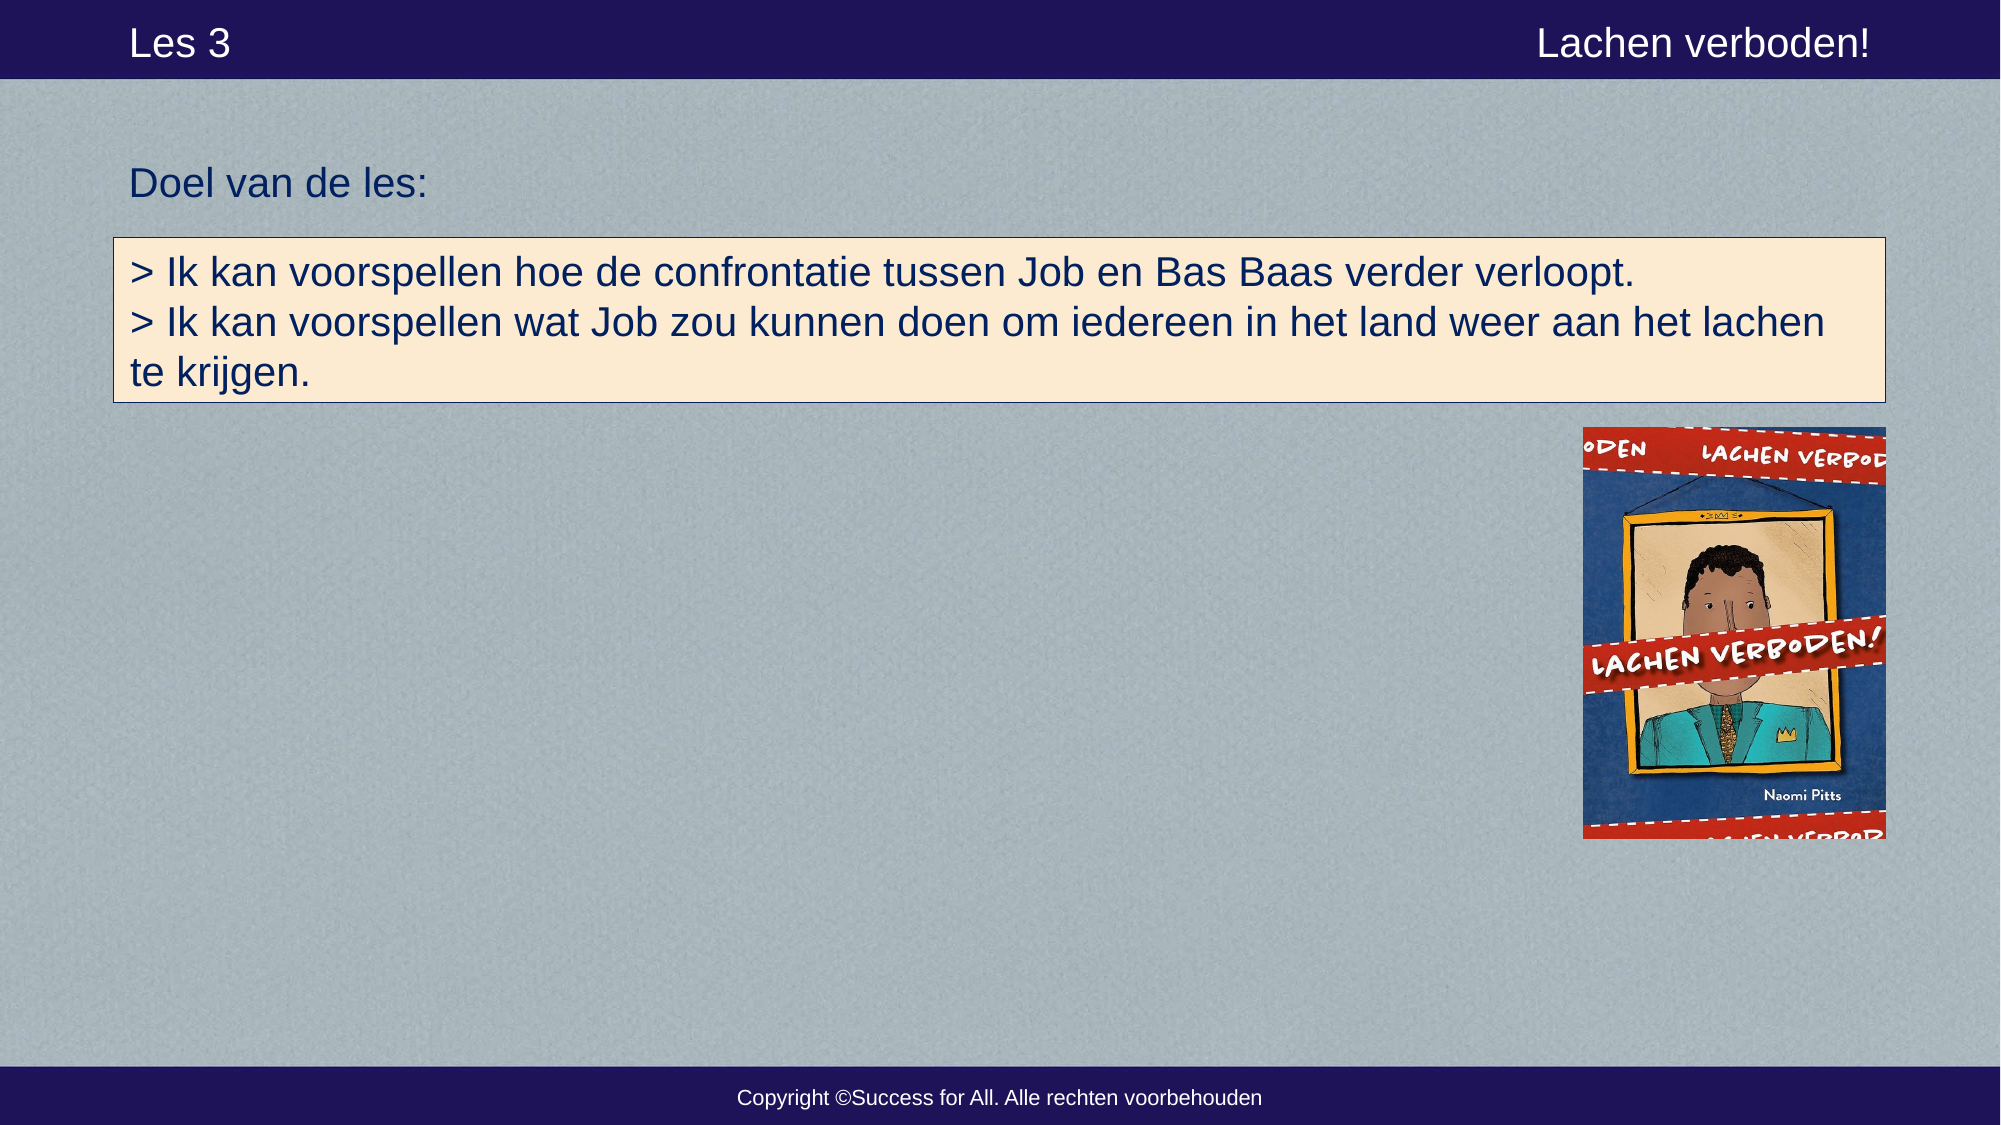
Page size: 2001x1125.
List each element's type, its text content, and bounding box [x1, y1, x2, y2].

picture [0, 0, 2001, 1125]
text_box Copyright ©Success for All. Alle rechten voorbehouden [0, 1076, 2000, 1125]
text_box Lachen verboden! [999, 8, 1886, 123]
text_box Doel van de les: [113, 148, 1635, 214]
text_box > Ik kan voorspellen hoe de confrontatie tussen Job en Bas Baas verder verloopt. > Ik kan voorspellen wat Job zou kunnen doen om iedereen in het land weer aan het lachen te krijgen. [113, 237, 1886, 403]
text_box Les 3 [114, 8, 354, 73]
